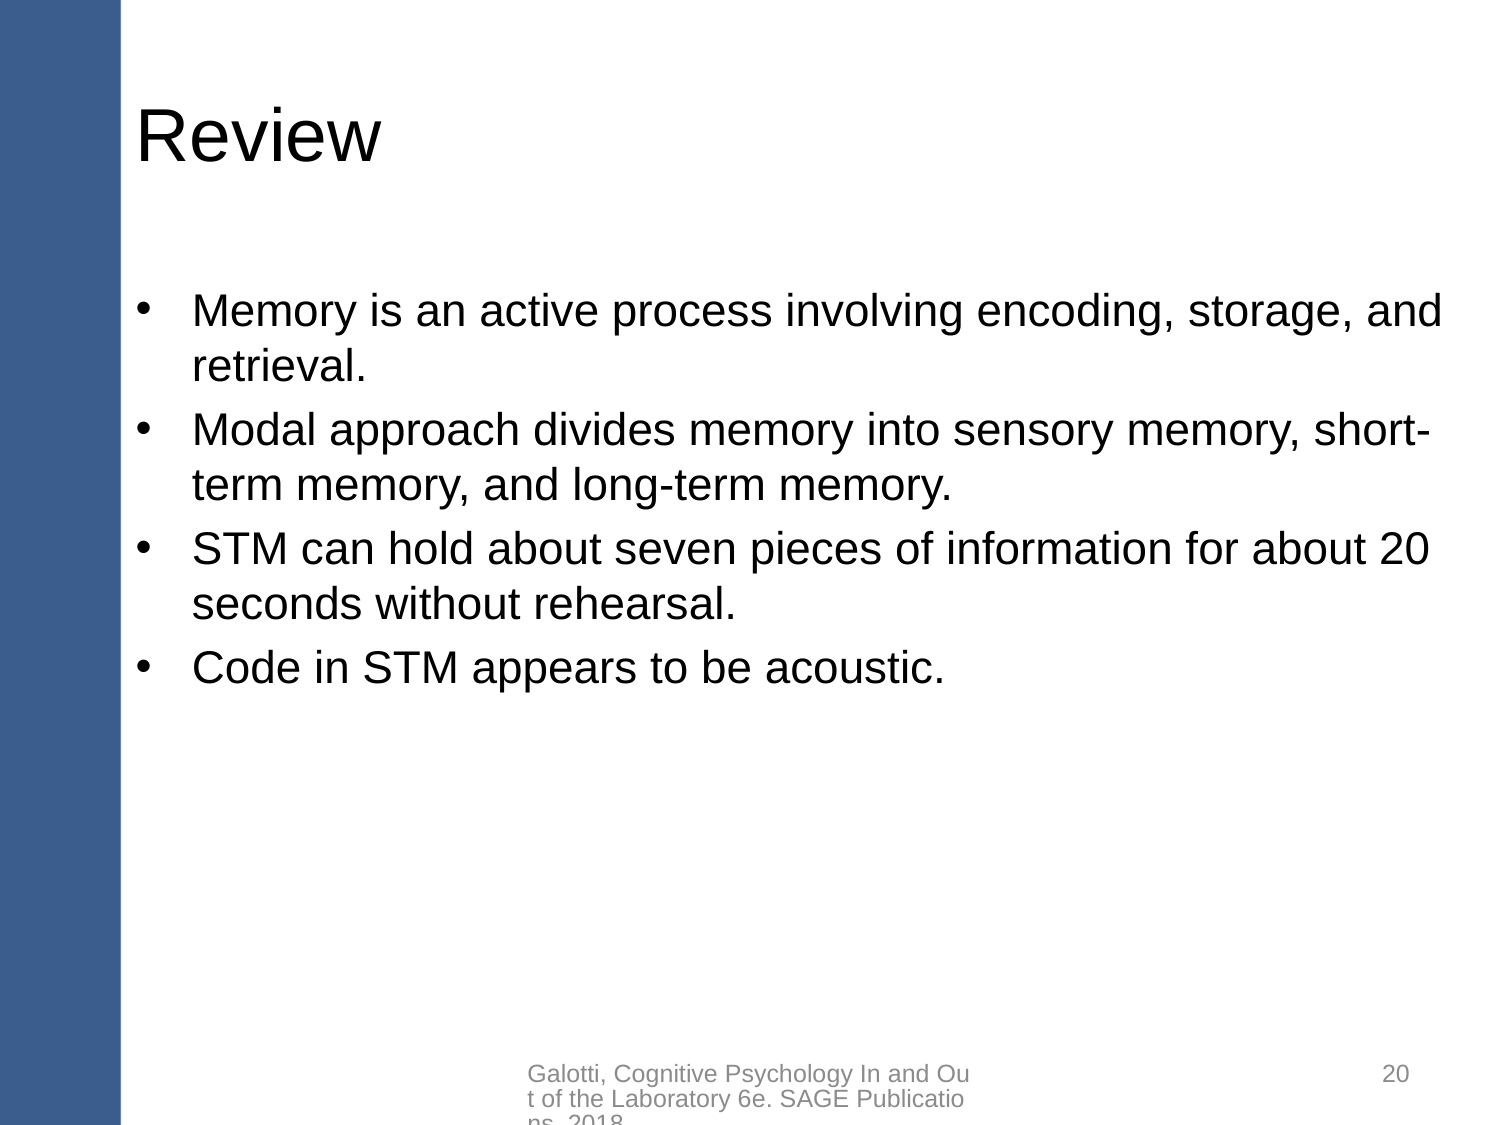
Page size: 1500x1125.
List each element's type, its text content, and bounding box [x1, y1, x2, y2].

footer Galotti, Cognitive Psychology In and Out of the Laboratory 6e. SAGE Publications, 2018. [512, 1042, 988, 1103]
title Review [120, 37, 1471, 225]
list Memory is an active process involving encoding, storage, and retrieval. Modal approach divides memory into sensory memory, short-term memory, and long-term memory. STM can hold about seven pieces of information for about 20 seconds without rehearsal. Code in STM appears to be acoustic. [120, 273, 1471, 1016]
slide_number 20 [1074, 1042, 1425, 1103]
picture [0, 0, 1500, 1125]
